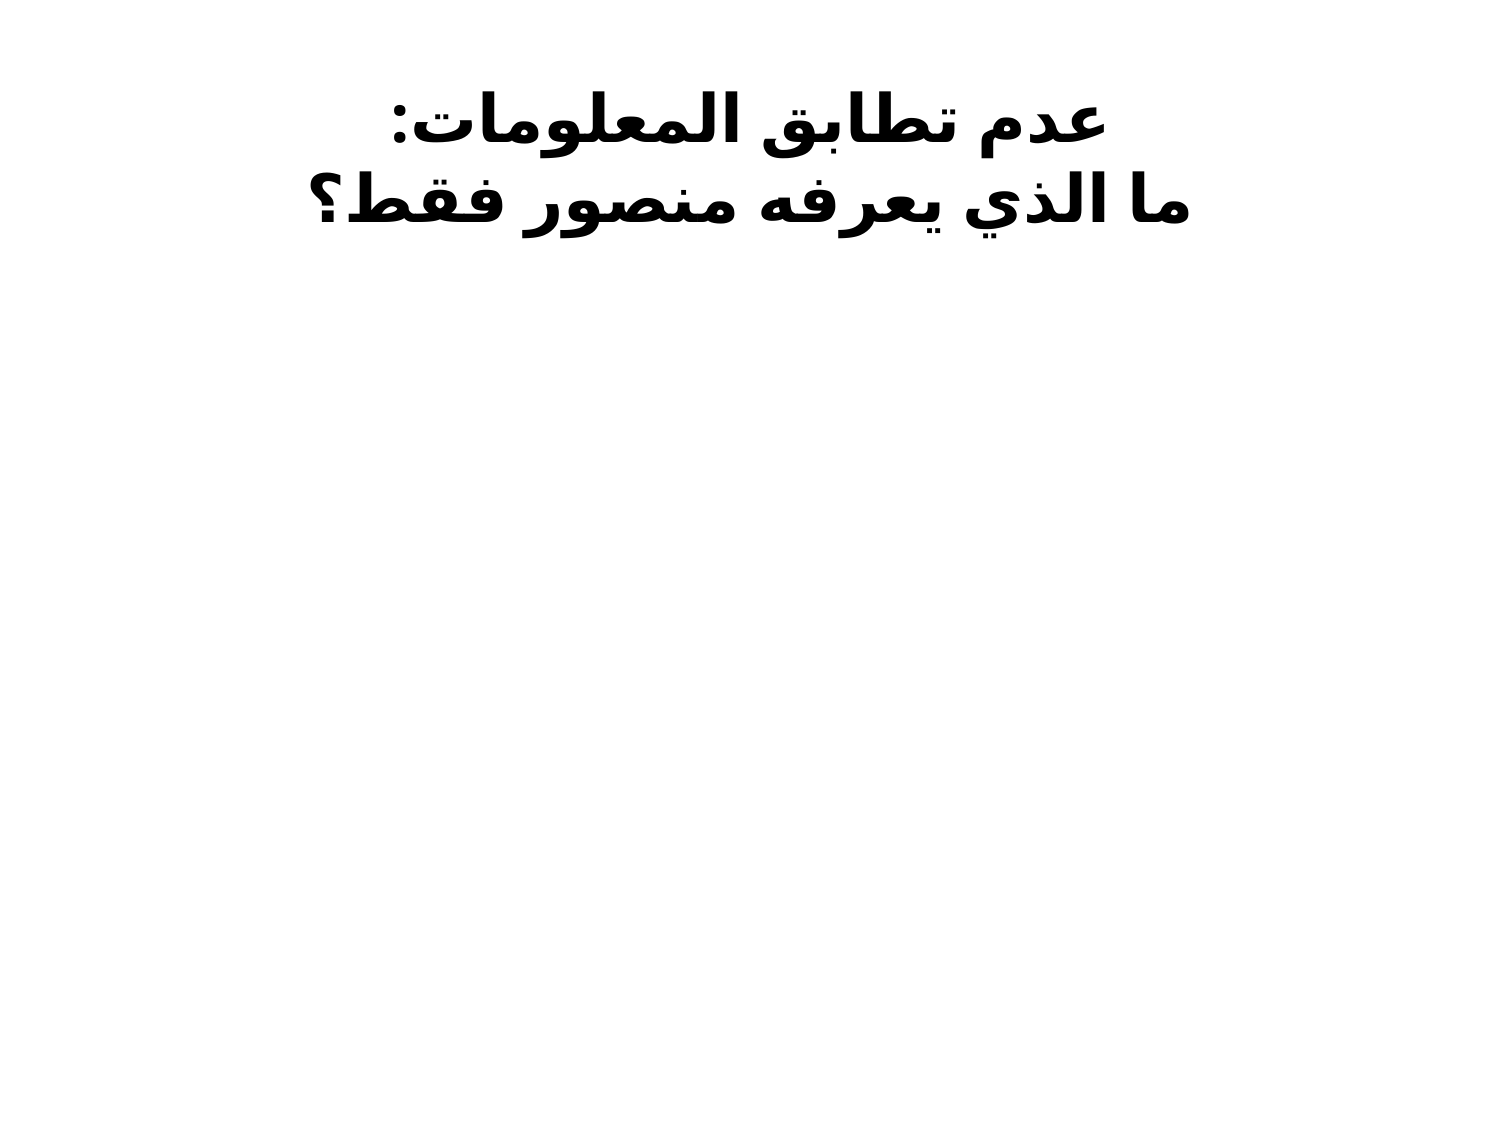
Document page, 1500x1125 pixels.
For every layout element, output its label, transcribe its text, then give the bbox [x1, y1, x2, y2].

title عدم تطابق المعلومات: ما الذي يعرفه منصور فقط؟ [75, 62, 1425, 250]
